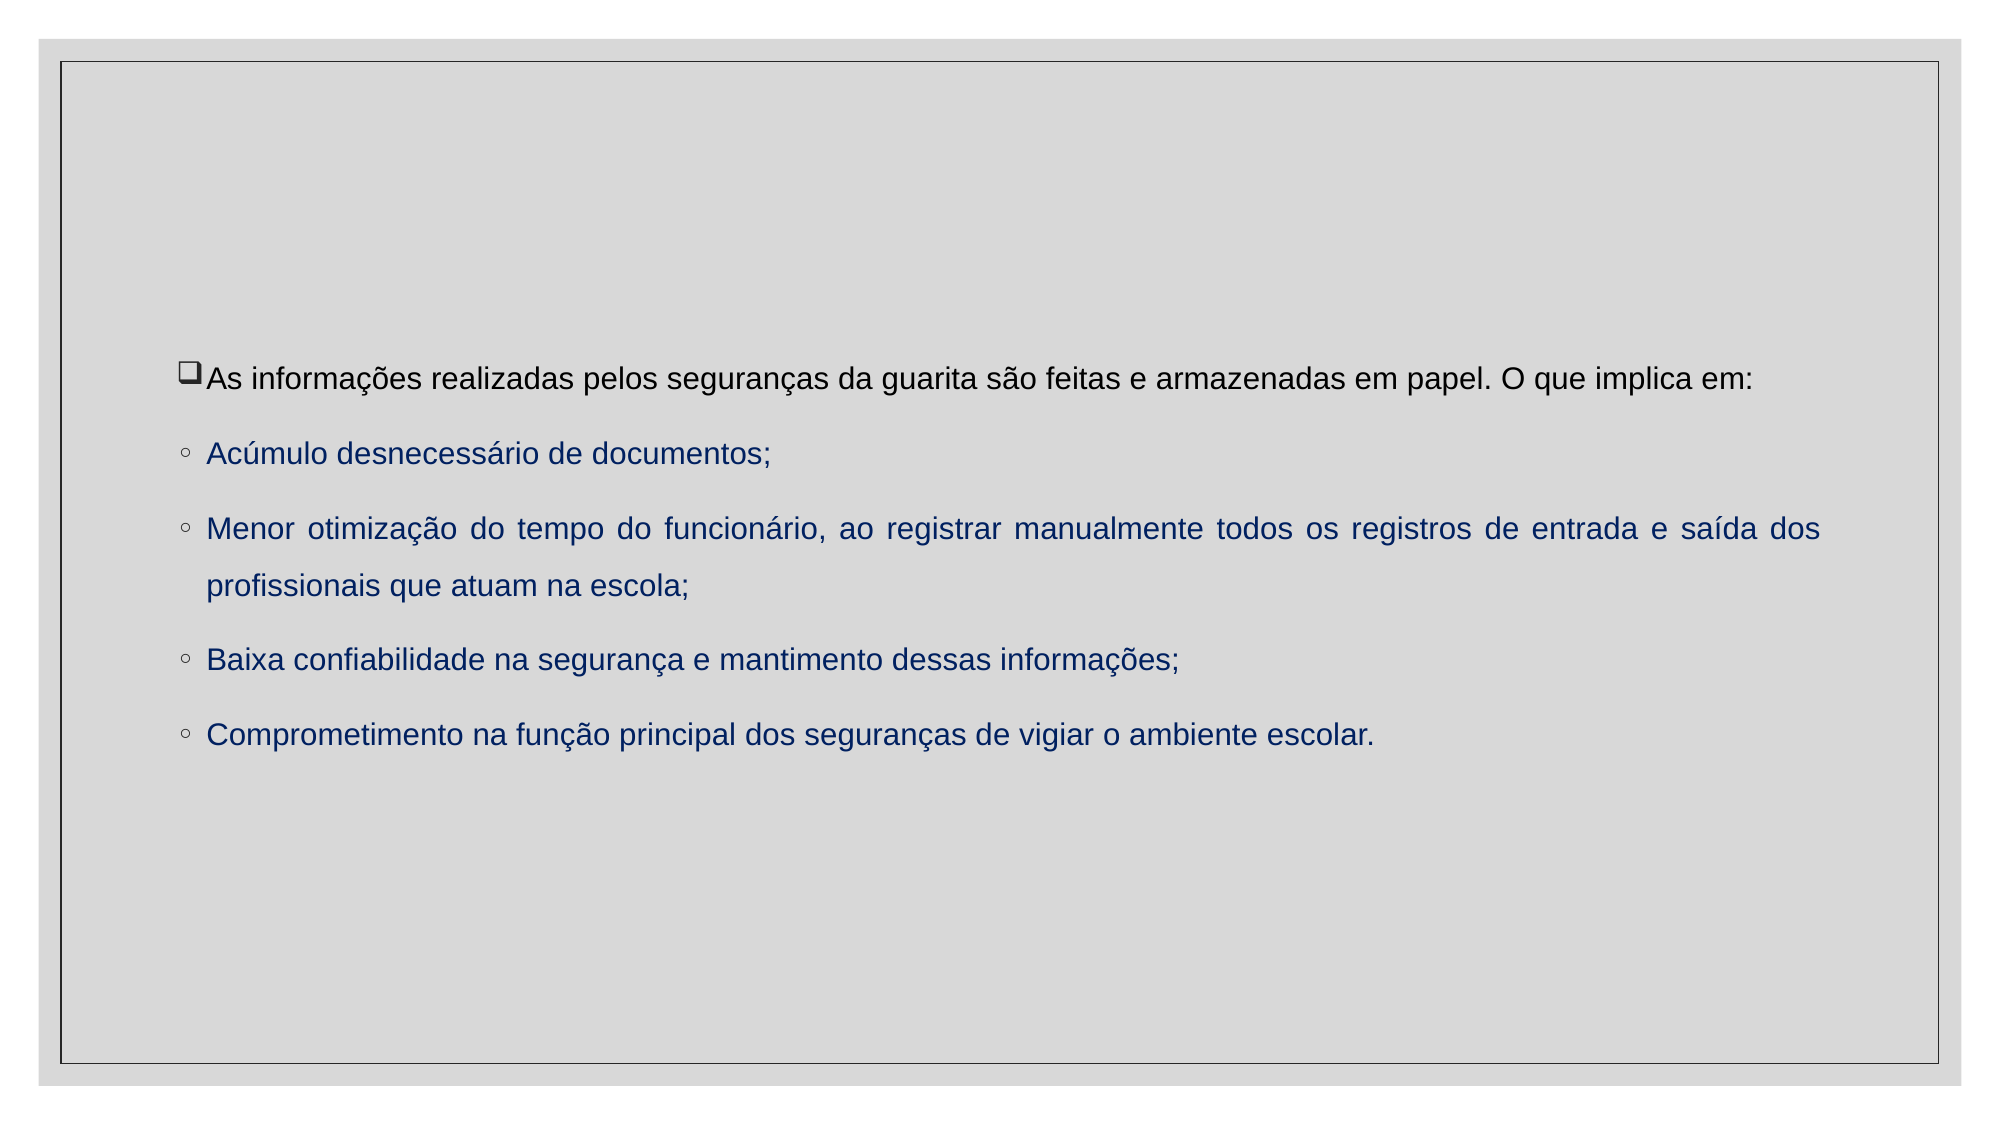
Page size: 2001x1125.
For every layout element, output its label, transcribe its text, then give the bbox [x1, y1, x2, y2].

list As informações realizadas pelos seguranças da guarita são feitas e armazenadas em papel. O que implica em: Acúmulo desnecessário de documentos; Menor otimização do tempo do funcionário, ao registrar manualmente todos os registros de entrada e saída dos profissionais que atuam na escola; Baixa confiabilidade na segurança e mantimento dessas informações; Comprometimento na função principal dos seguranças de vigiar o ambiente escolar. [161, 332, 1839, 793]
